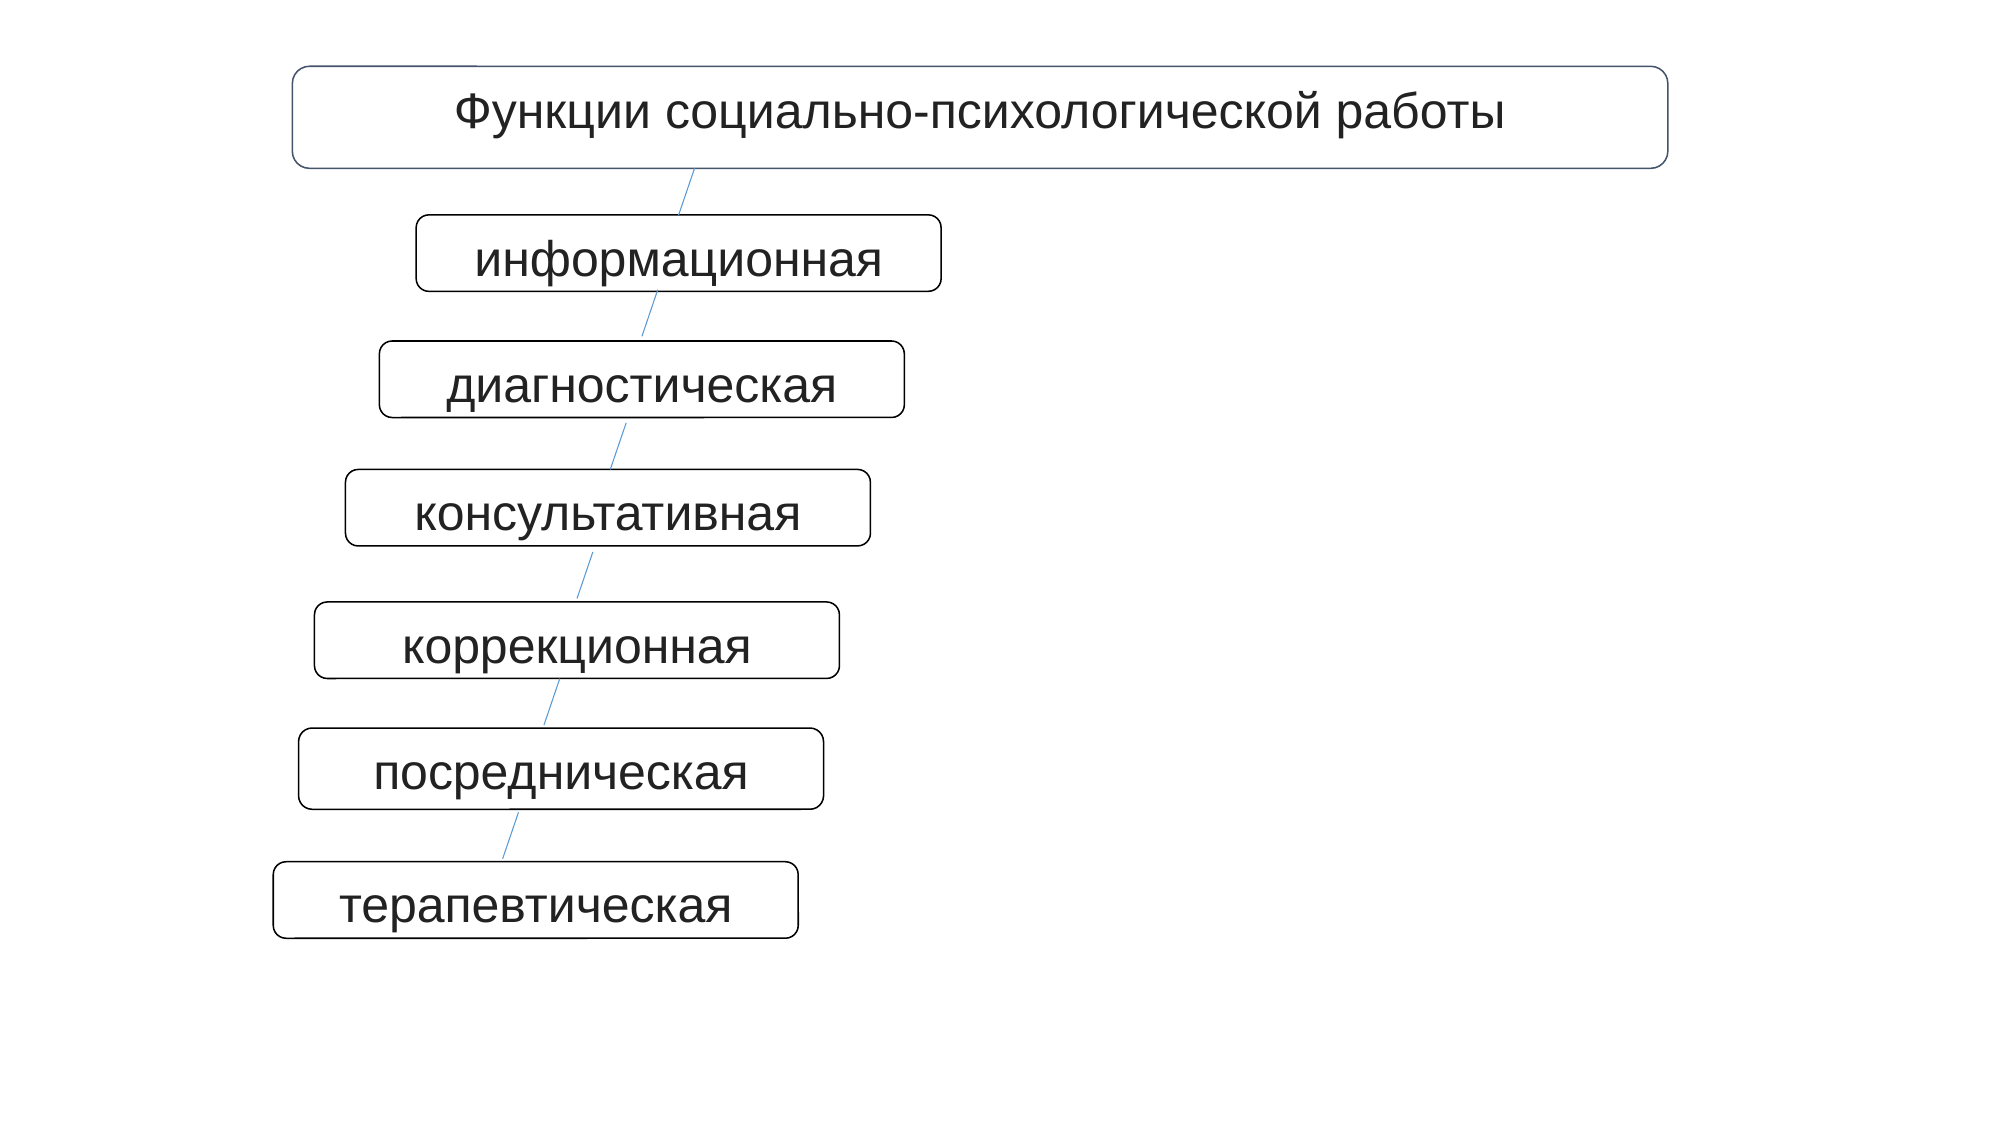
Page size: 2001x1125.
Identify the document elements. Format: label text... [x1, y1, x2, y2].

text_box коррекционная [314, 601, 840, 679]
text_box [576, 551, 593, 599]
text_box Функции социально-психологической работы [292, 66, 1668, 169]
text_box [678, 168, 695, 215]
text_box [491, 93, 2000, 169]
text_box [641, 289, 658, 337]
text_box диагностическая [379, 340, 905, 418]
text_box информационная [416, 214, 942, 292]
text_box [543, 678, 560, 726]
text_box посредническая [298, 728, 824, 810]
text_box консультативная [345, 469, 871, 546]
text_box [610, 422, 627, 470]
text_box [502, 812, 519, 859]
text_box терапевтическая [273, 861, 799, 939]
